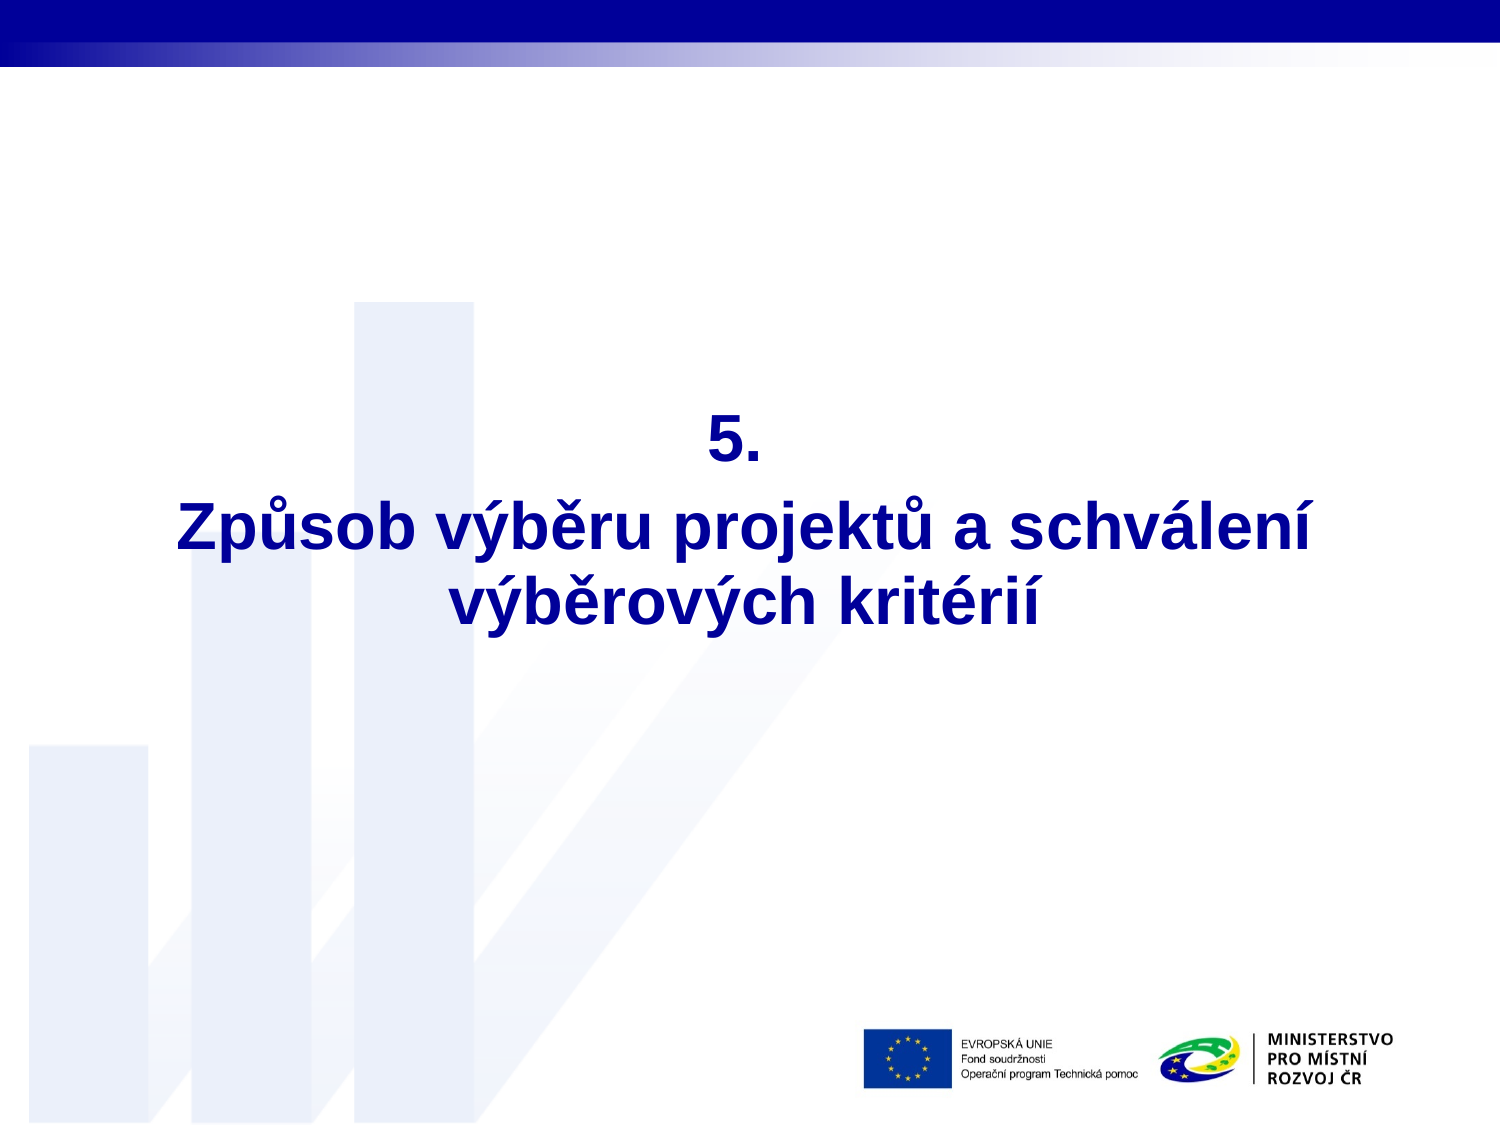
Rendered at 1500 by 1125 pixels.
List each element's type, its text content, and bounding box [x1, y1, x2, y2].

list 5. Způsob výběru projektů a schválení výběrových kritérií [64, 255, 1425, 1012]
picture [29, 302, 1412, 1125]
